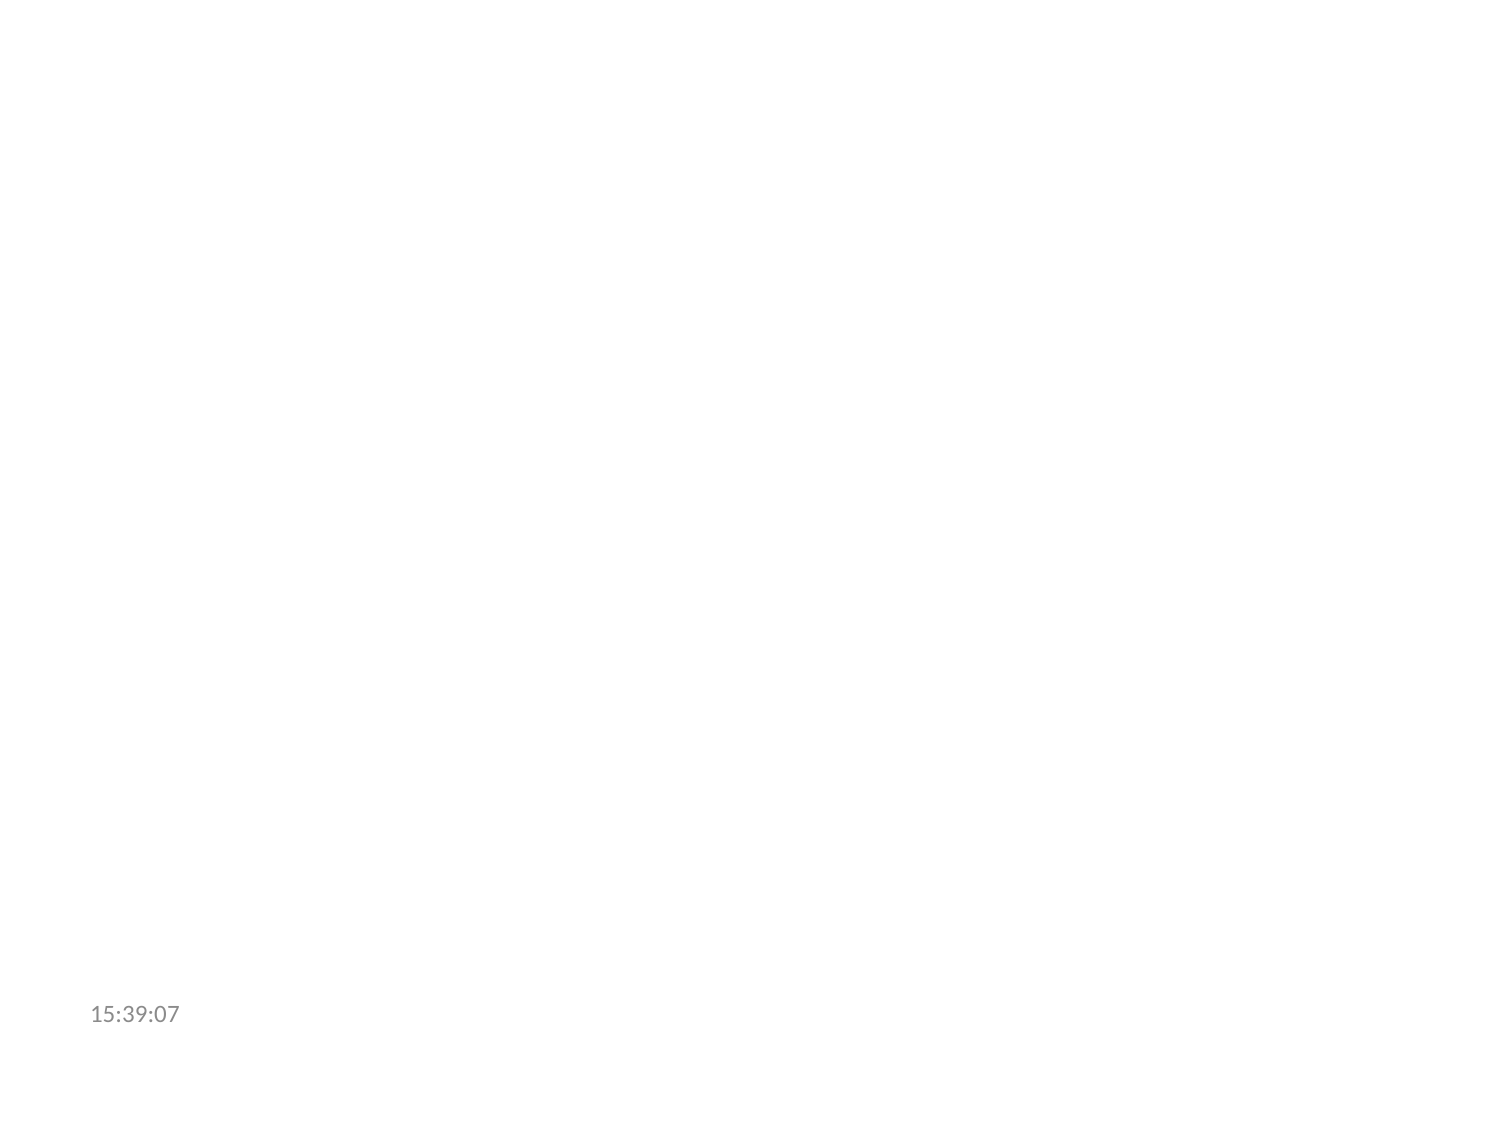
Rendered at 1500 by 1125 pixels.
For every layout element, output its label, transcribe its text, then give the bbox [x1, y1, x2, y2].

text_box 15:35:09 [75, 982, 425, 1043]
